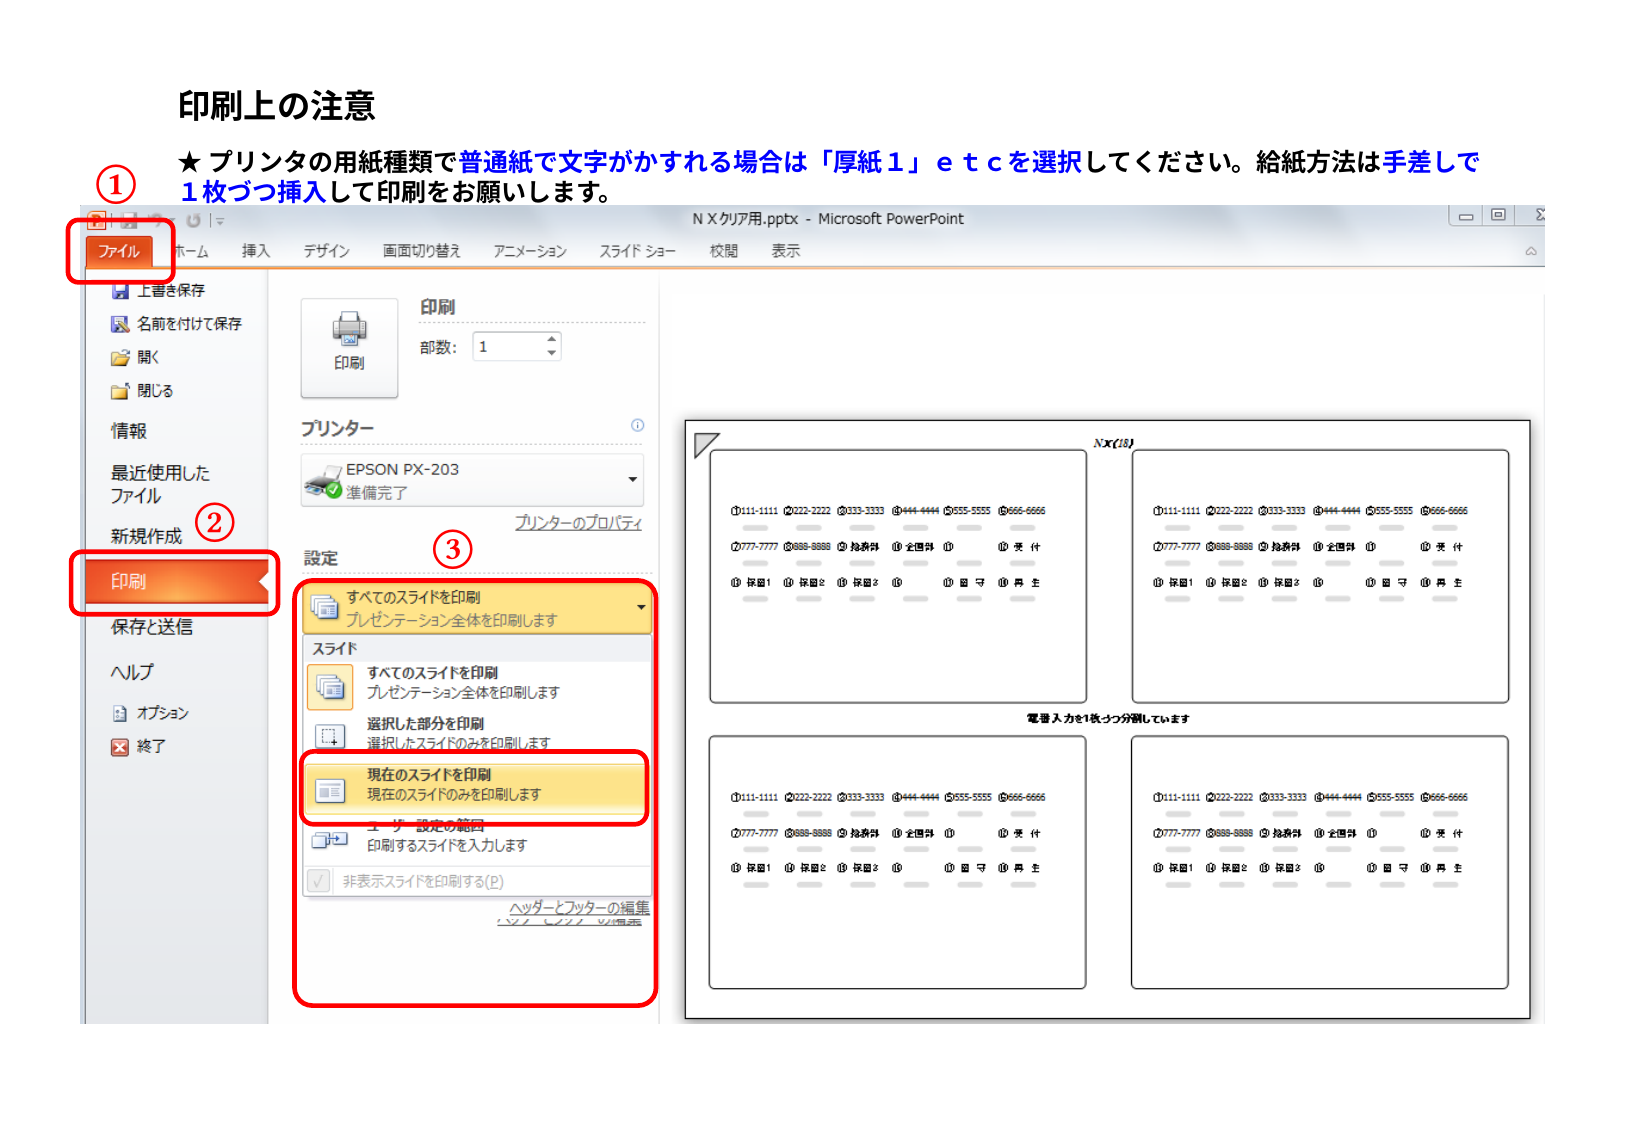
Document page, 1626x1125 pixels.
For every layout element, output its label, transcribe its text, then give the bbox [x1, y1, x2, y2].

picture [79, 204, 1545, 1024]
text_box ① [80, 143, 162, 203]
text_box ★プリンタの用紙種類で普通紙で文字がかすれる場合は「厚紙１」ｅｔｃを選択してください。給紙方法は手差しで１枚づつ挿入して印刷をお願いします。 [162, 139, 1498, 203]
text_box 印刷上の注意 [162, 78, 1498, 133]
text_box [67, 220, 74, 282]
